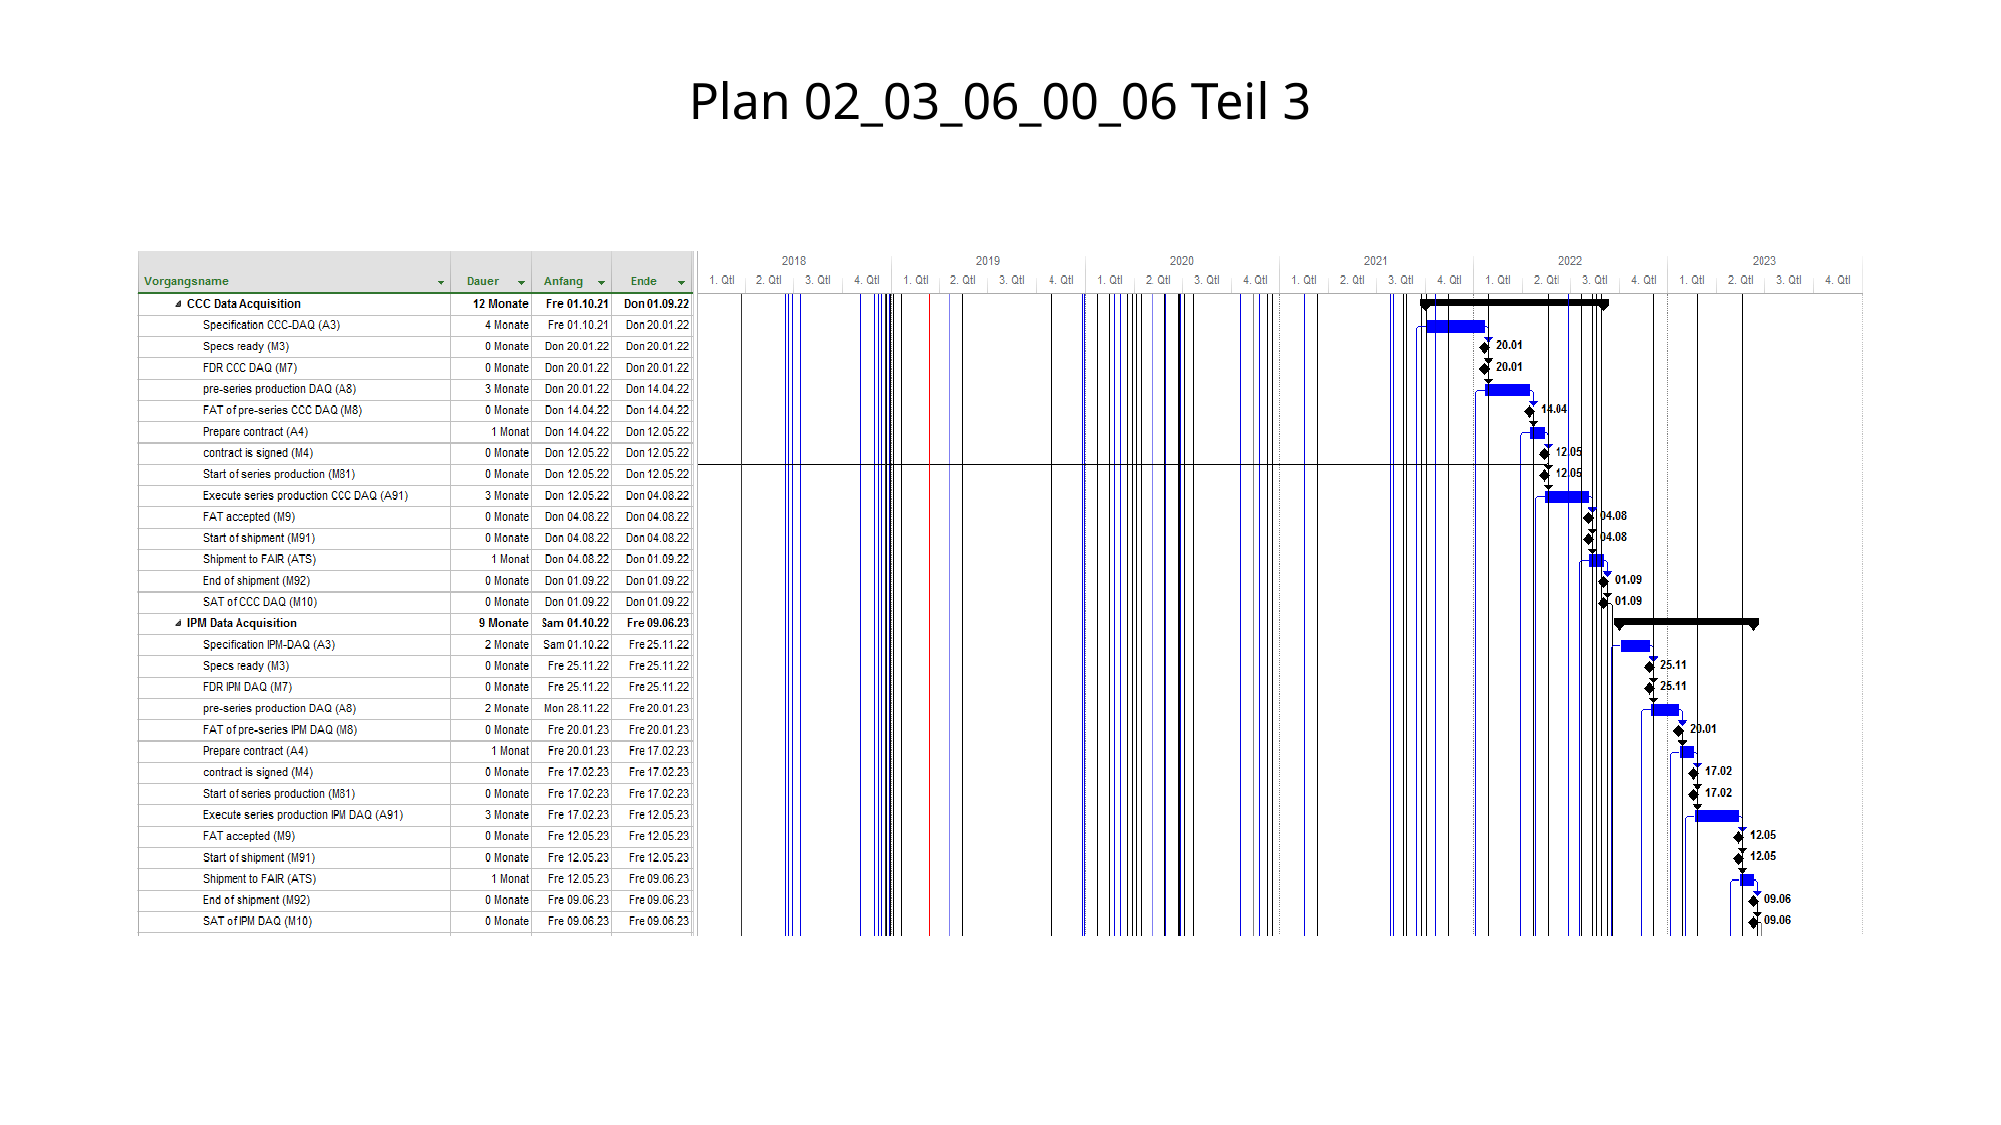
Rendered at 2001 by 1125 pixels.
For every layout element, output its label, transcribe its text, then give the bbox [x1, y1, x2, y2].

title Plan 02_03_06_00_06 Teil 3 [137, 59, 1863, 208]
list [137, 249, 1863, 936]
